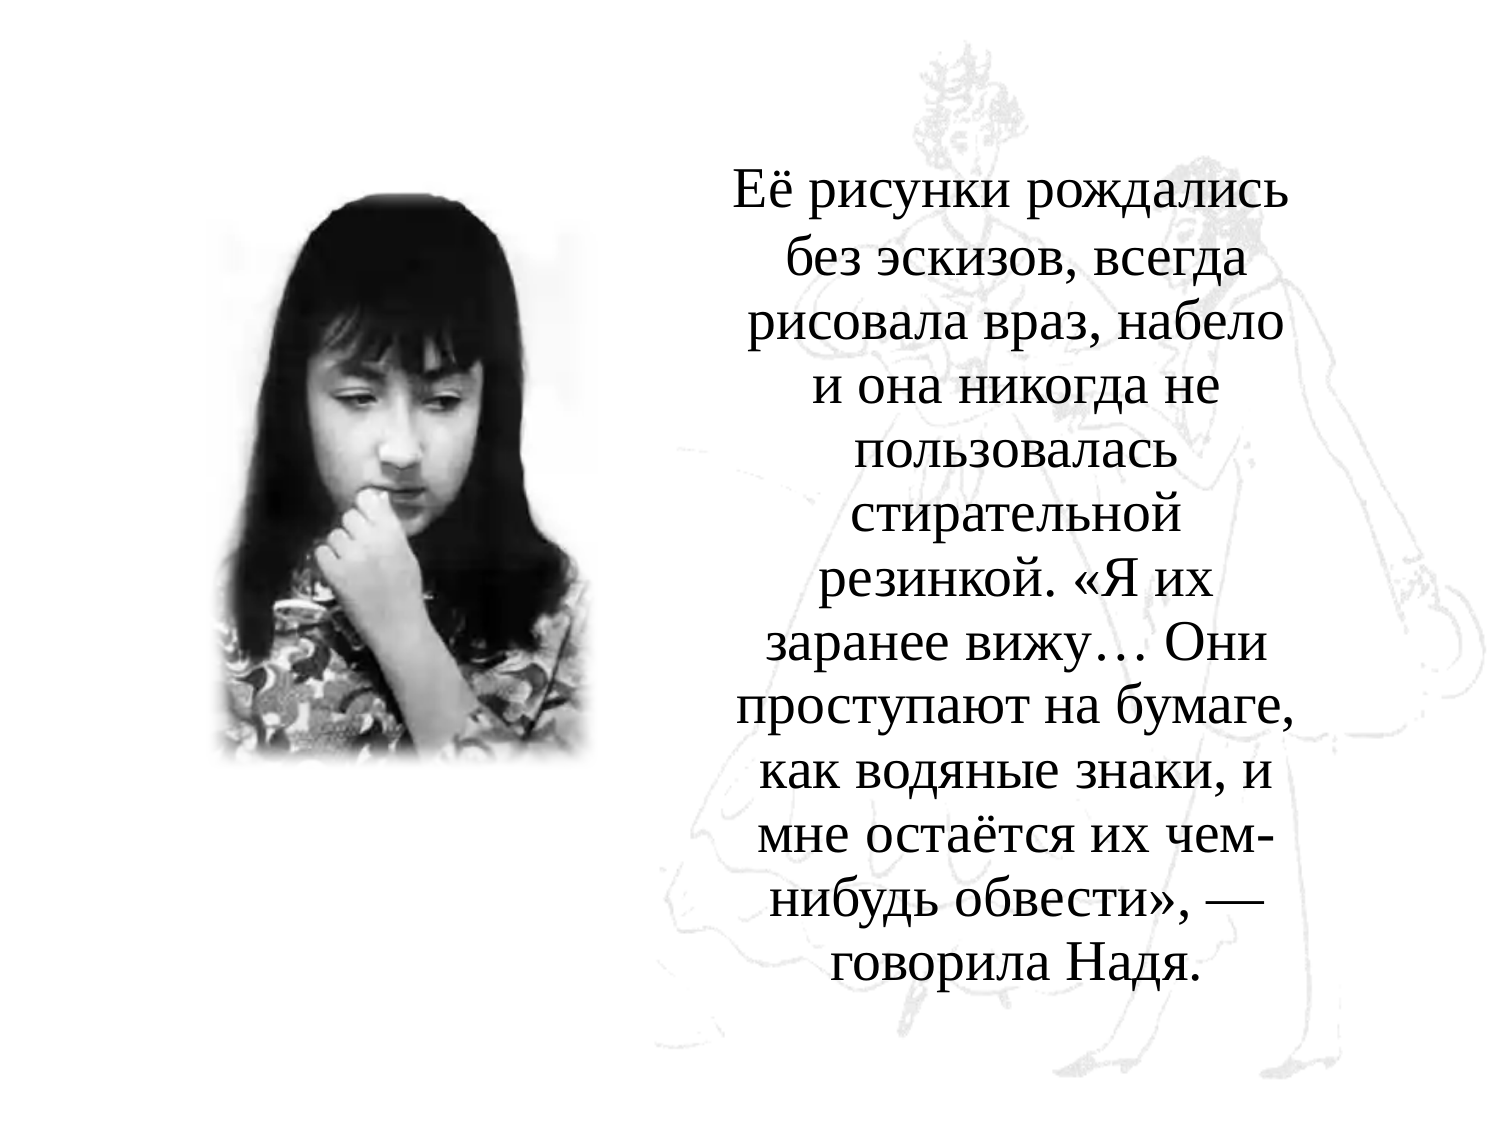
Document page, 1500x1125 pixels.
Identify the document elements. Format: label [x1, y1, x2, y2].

picture [206, 172, 598, 770]
picture [643, 0, 1500, 1125]
